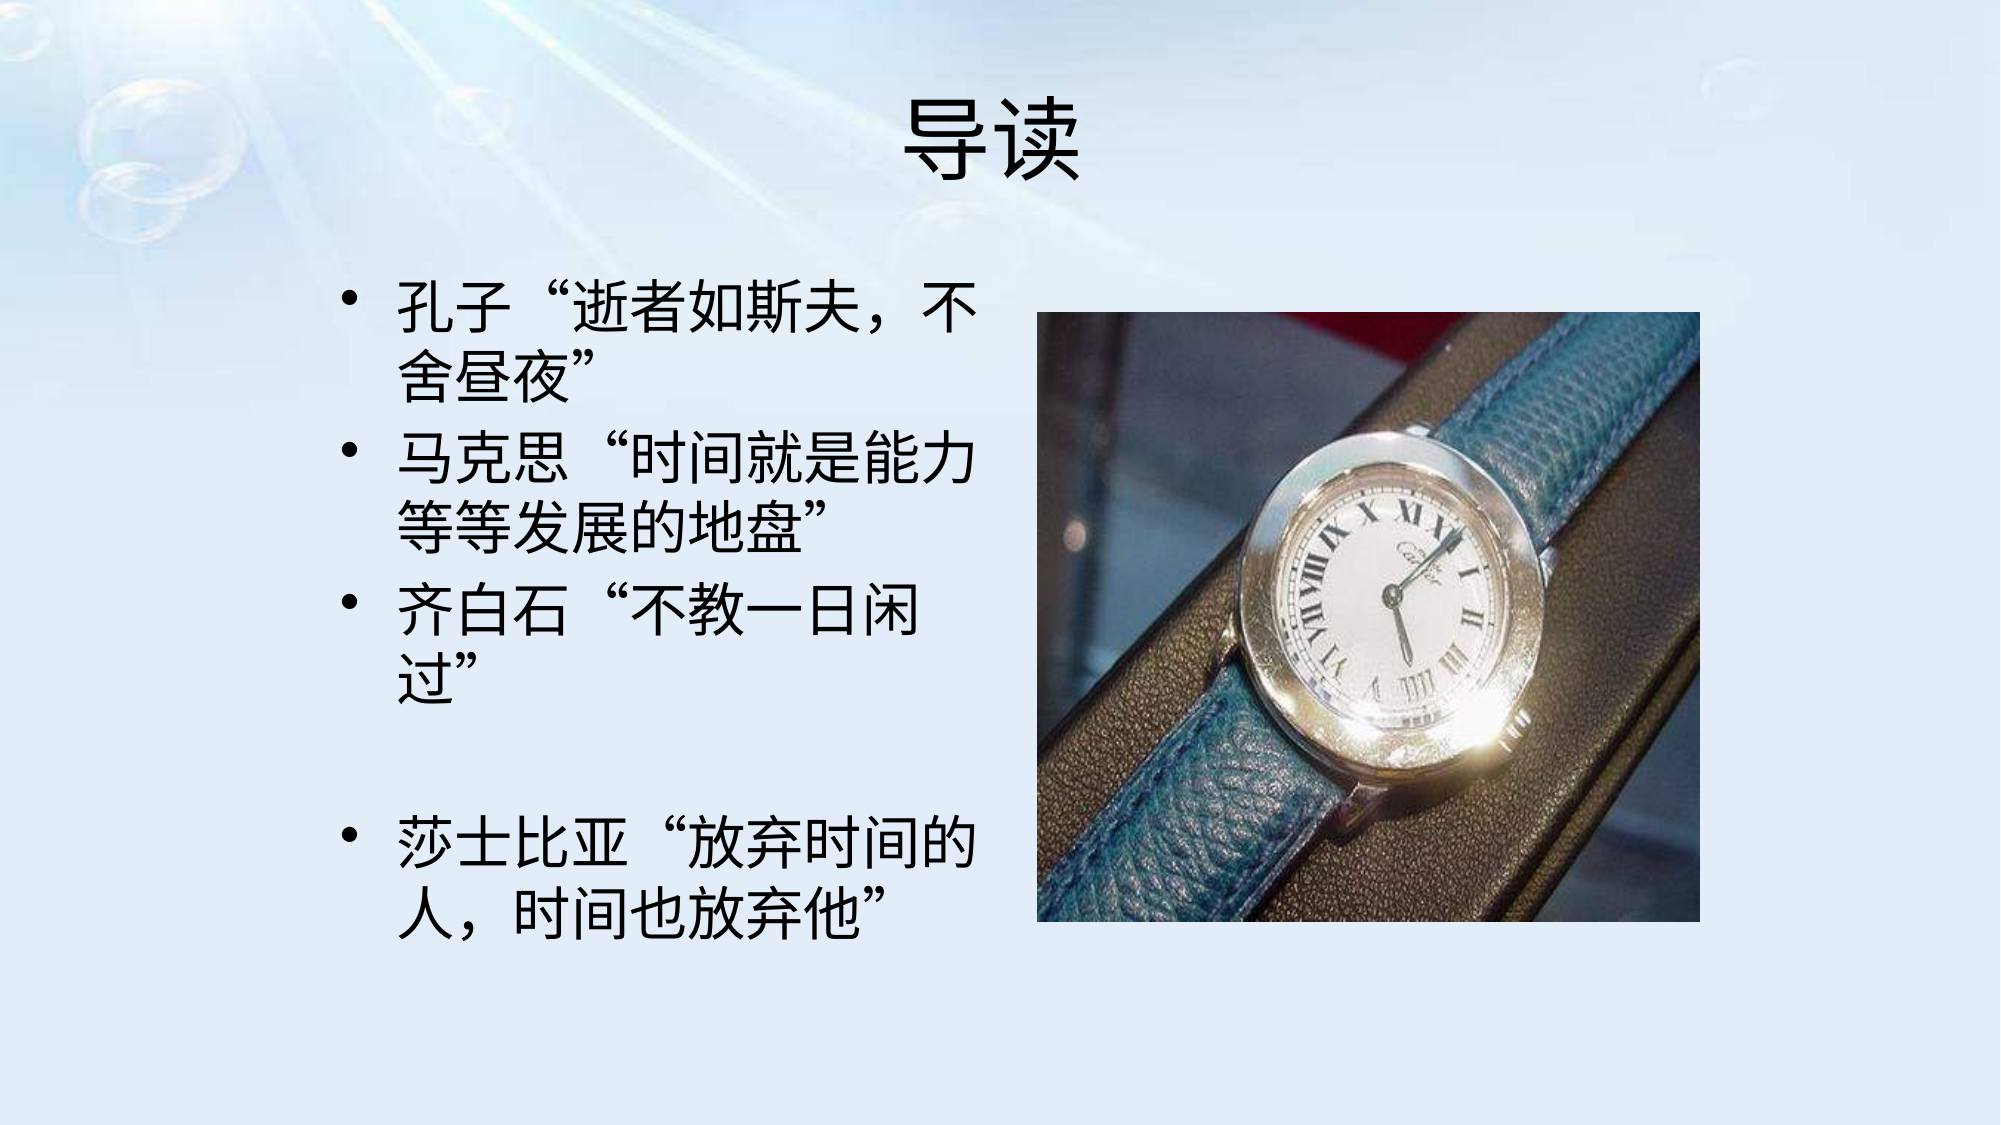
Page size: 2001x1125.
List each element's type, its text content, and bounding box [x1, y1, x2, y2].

list 孔子“逝者如斯夫，不舍昼夜” 马克思“时间就是能力等等发展的地盘” 齐白石“不教一日闲过” 莎士比亚“放弃时间的人，时间也放弃他” [324, 262, 1014, 1005]
picture [0, 0, 2001, 1125]
title 导读 [326, 42, 1677, 231]
